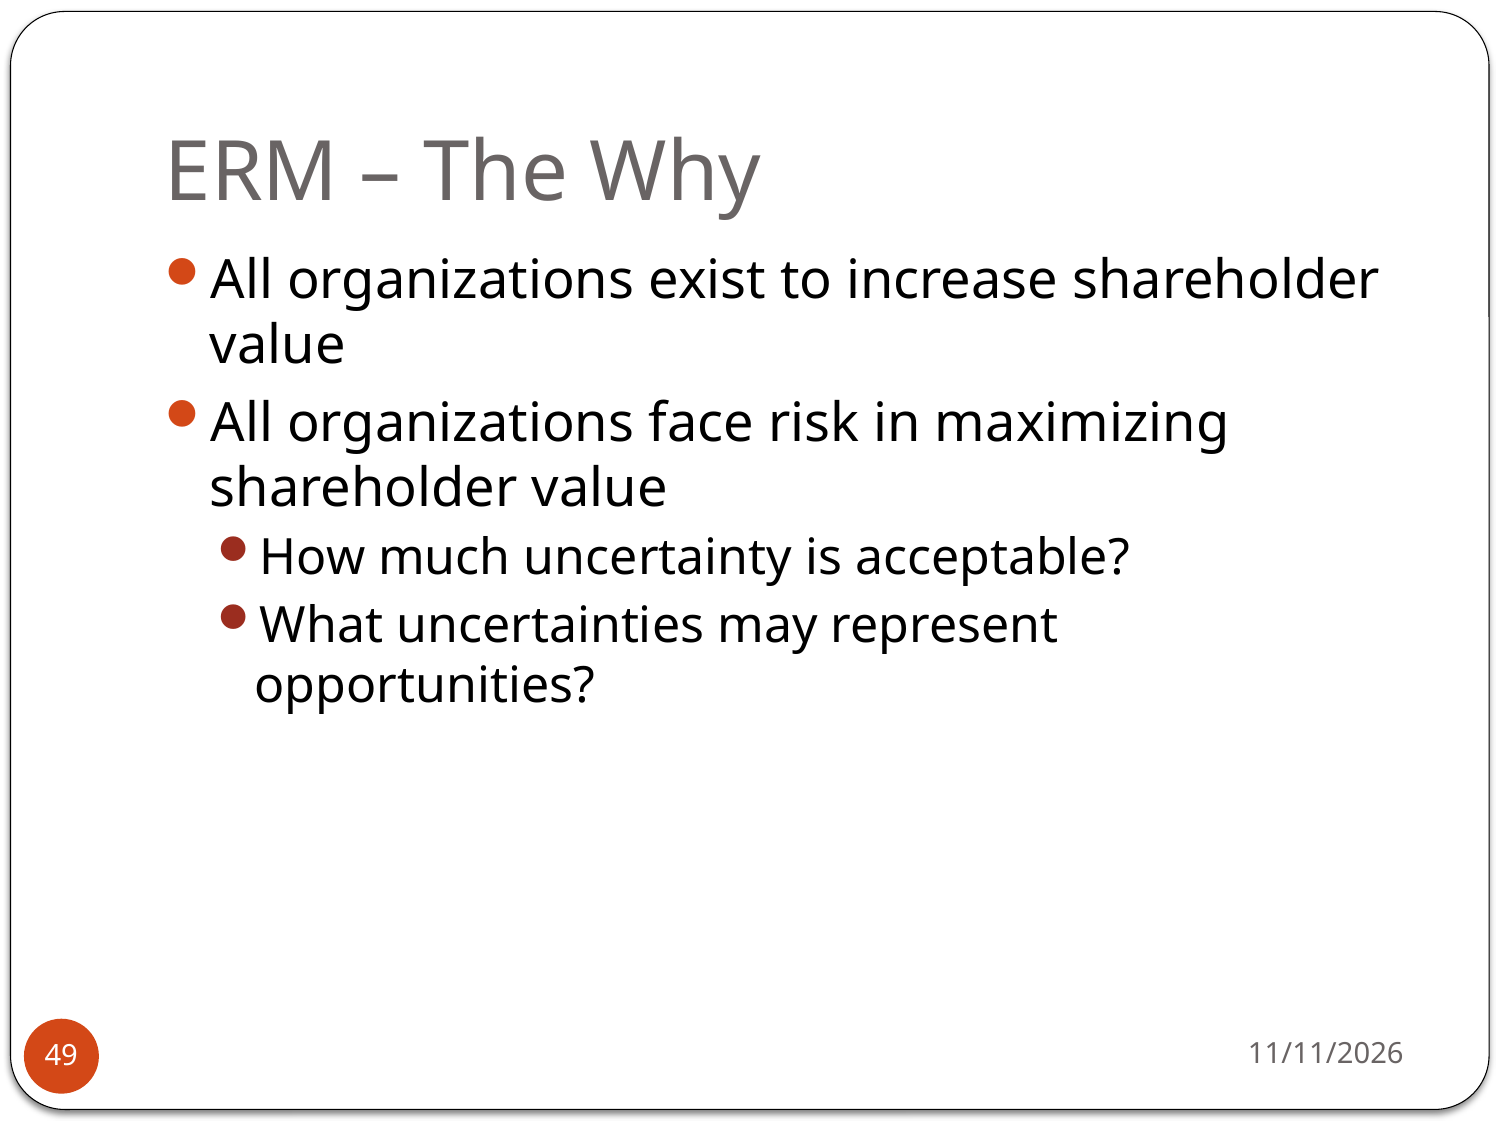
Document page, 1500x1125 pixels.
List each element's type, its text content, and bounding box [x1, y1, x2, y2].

list All organizations exist to increase shareholder value All organizations face risk in maximizing shareholder value How much uncertainty is acceptable? What uncertainties may represent opportunities? [150, 237, 1425, 988]
slide_number 49 [23, 1018, 99, 1094]
title ERM – The Why [150, 45, 1425, 233]
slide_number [1012, 1015, 1419, 1094]
